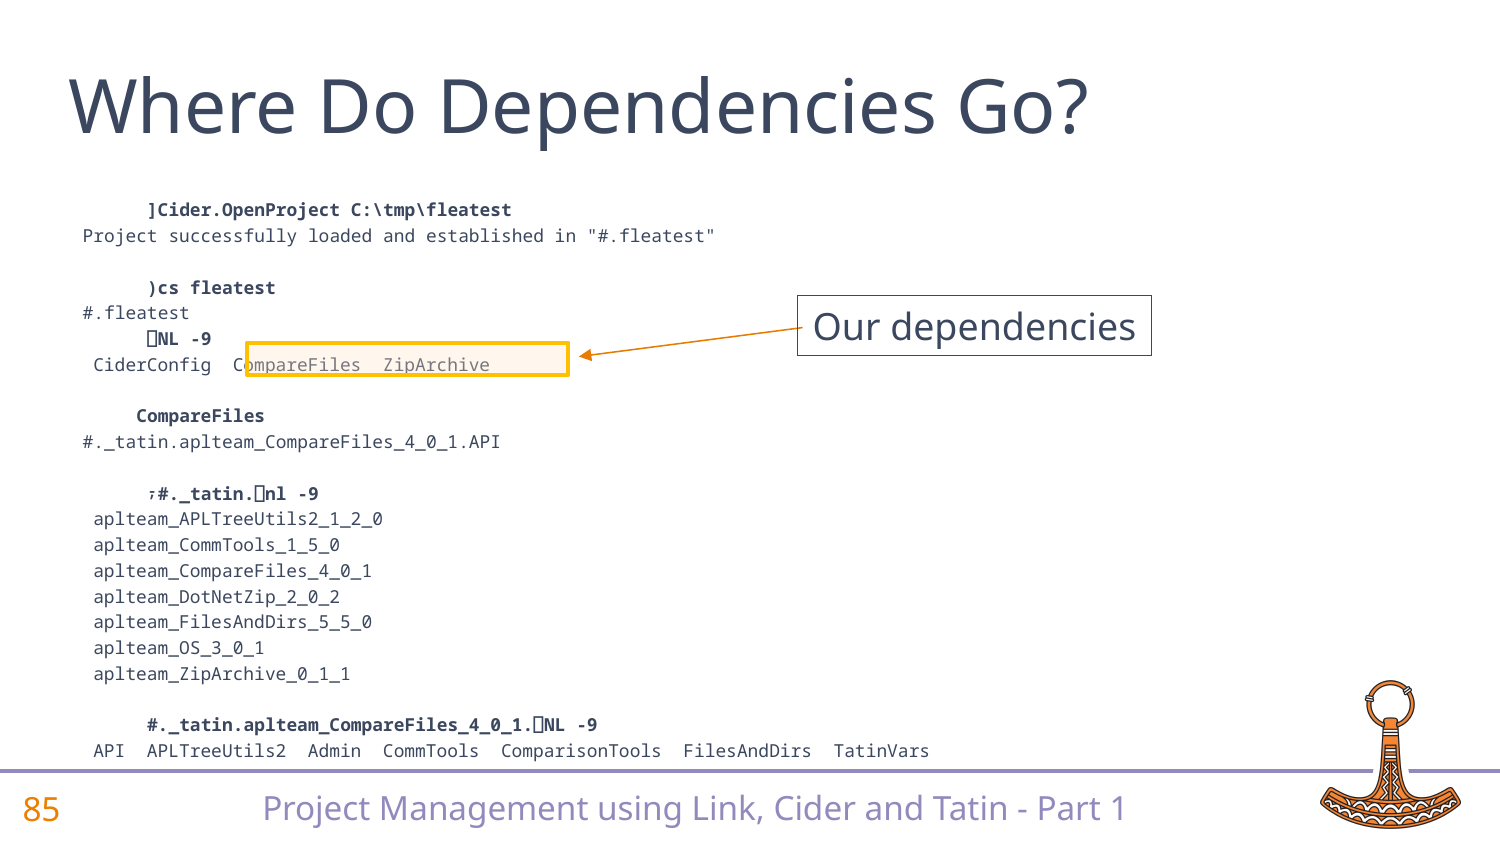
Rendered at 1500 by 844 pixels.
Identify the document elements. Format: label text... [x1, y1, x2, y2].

list ]Cider.OpenProject C:\tmp\fleatest Project successfully loaded and established in "#.fleatest" )cs fleatest #.fleatest ⎕NL -9 CiderConfig CompareFiles ZipArchive CompareFiles #._tatin.aplteam_CompareFiles_4_0_1.API ⍪#._tatin.⎕nl -9 aplteam_APLTreeUtils2_1_2_0 aplteam_CommTools_1_5_0 aplteam_CompareFiles_4_0_1 aplteam_DotNetZip_2_0_2 aplteam_FilesAndDirs_5_5_0 aplteam_OS_3_0_1 aplteam_ZipArchive_0_1_1 #._tatin.aplteam_CompareFiles_4_0_1.⎕NL -9 API APLTreeUtils2 Admin CommTools ComparisonTools FilesAndDirs TatinVars [67, 187, 1457, 775]
text_box [245, 341, 570, 377]
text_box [578, 327, 803, 357]
text_box Our dependencies [797, 295, 1152, 356]
picture [1320, 680, 1461, 829]
title Where Do Dependencies Go? [53, 43, 1203, 157]
